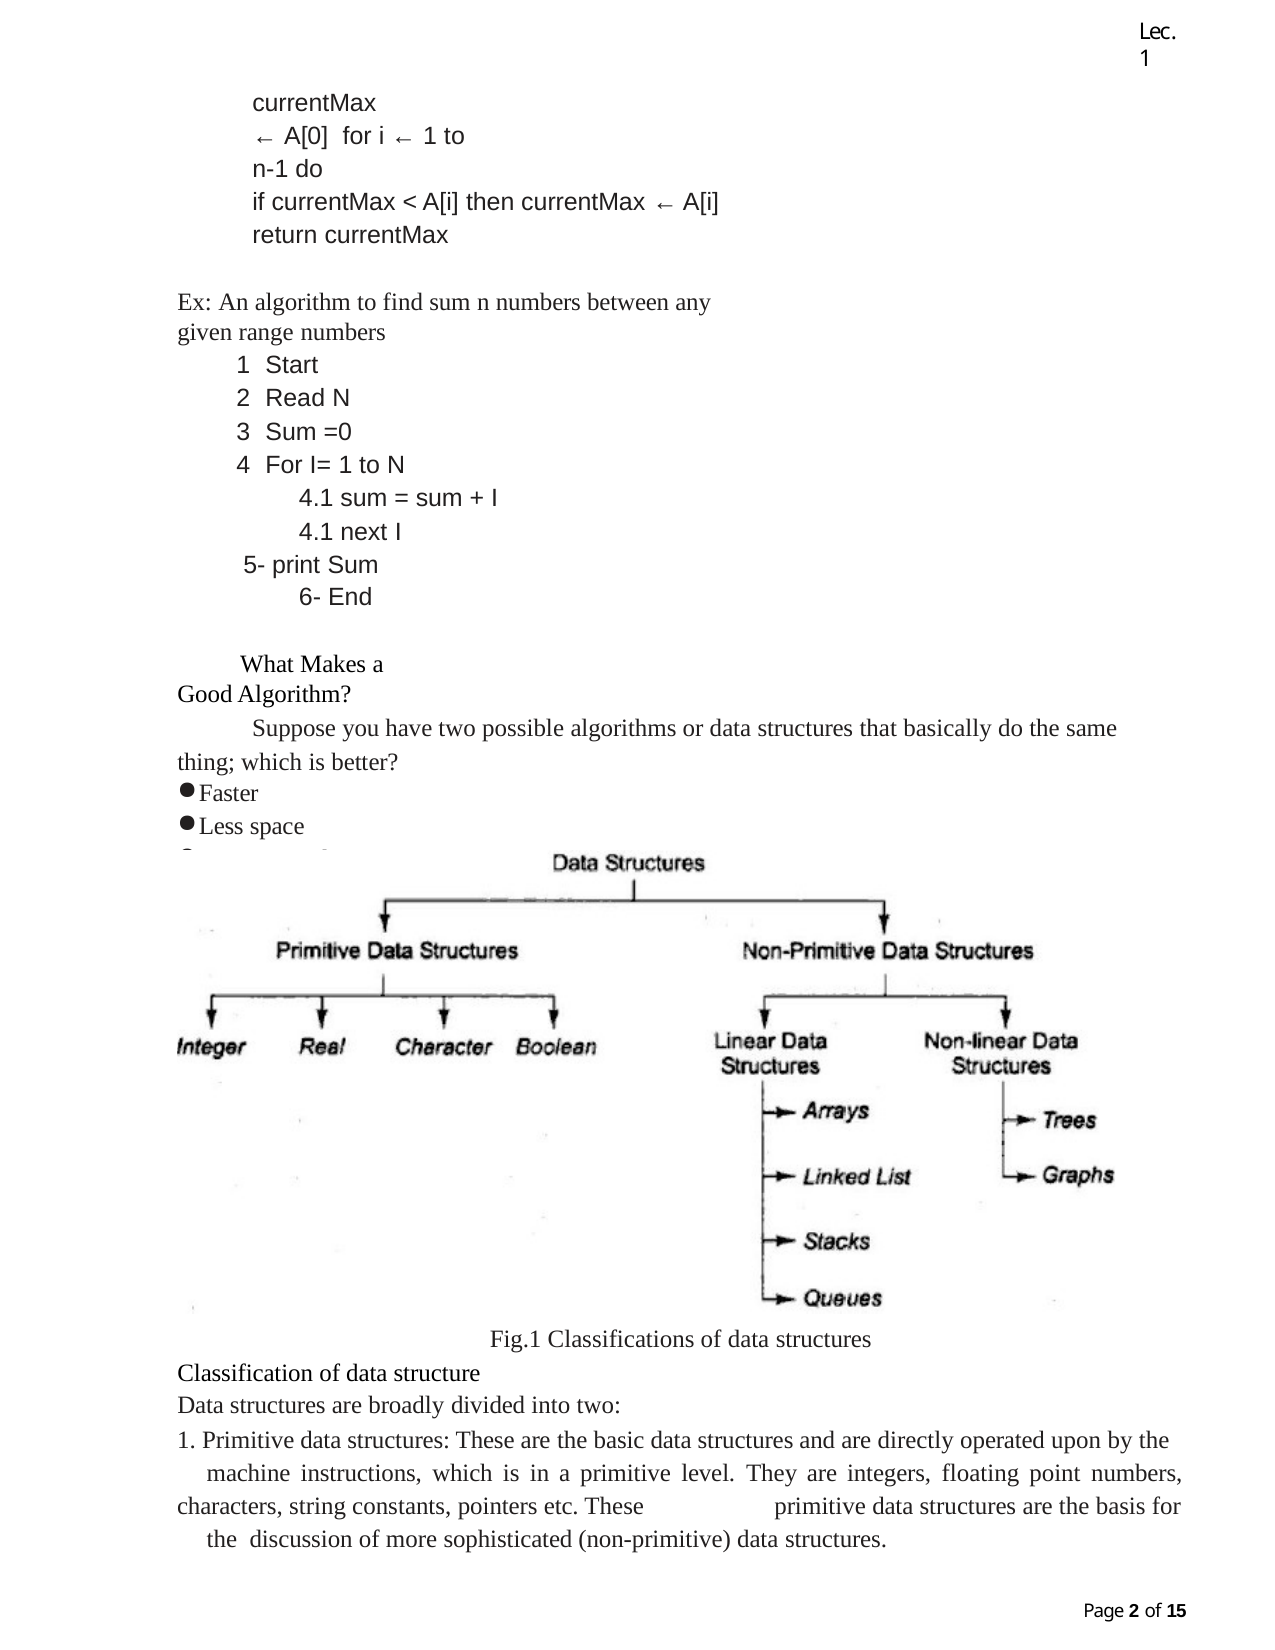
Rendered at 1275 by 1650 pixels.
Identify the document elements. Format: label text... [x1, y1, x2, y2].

text_box [177, 850, 1116, 1314]
text_box currentMax ← A[0] for i ← 1 to n-1 do if currentMax < A[i] then currentMax ← A[i] return currentMax Ex: An algorithm to find sum n numbers between any given range numbers Start Read N Sum =0 For I= 1 to N 4.1 sum = sum + I 4.1 next I 5- print Sum 6- End What Makes a Good Algorithm? Suppose you have two possible algorithms or data structures that basically do the same thing; which is better? Faster Less space Easier to code Easier to maintain [175, 81, 1125, 906]
slide_number Page 10 of 15 [1081, 1601, 1189, 1650]
text_box Lec.1 [1136, 14, 1190, 72]
text_box Fig.1 Classifications of data structures Classification of data structure Data structures are broadly divided into two: 1. Primitive data structures: These are the basic data structures and are directly operated upon by the machine instructions, which is in a primitive level. They are integers, floating point numbers, characters, string constants, pointers etc. These primitive data structures are the basis for the discussion of more sophisticated (non-primitive) data structures. [175, 1317, 1189, 1553]
